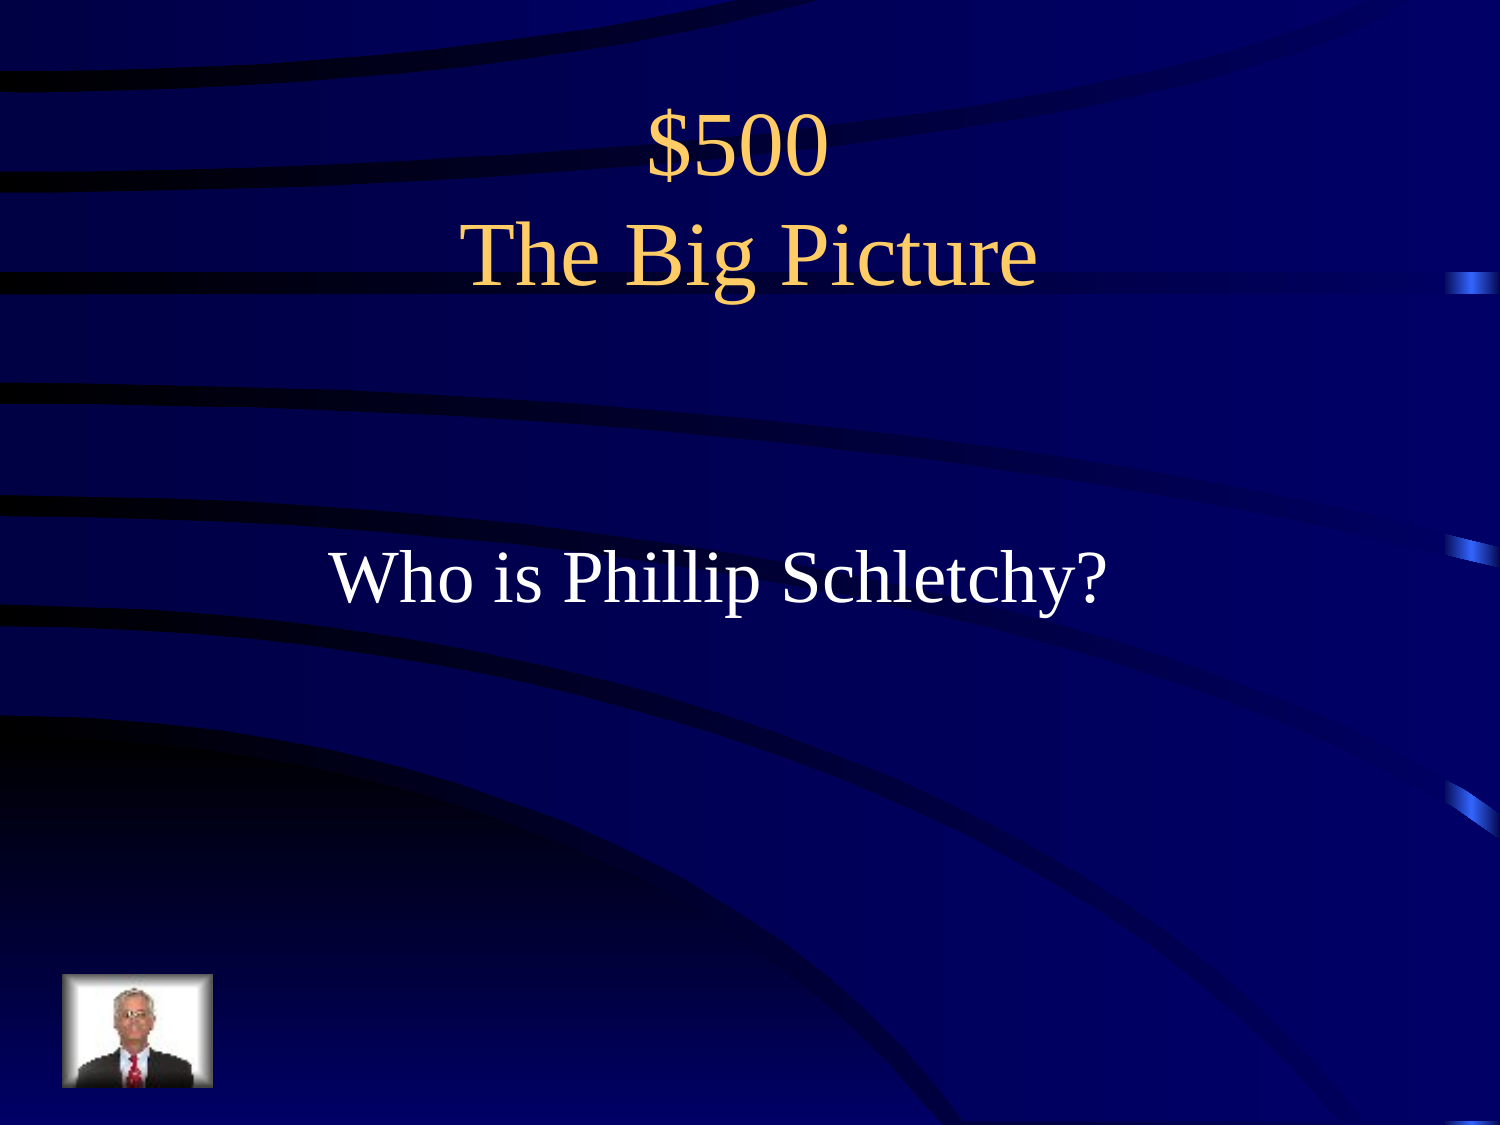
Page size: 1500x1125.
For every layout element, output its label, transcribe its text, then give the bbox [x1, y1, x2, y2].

picture [62, 974, 213, 1088]
title $500 The Big Picture [112, 99, 1388, 288]
text_box Who is Phillip Schletchy? [314, 519, 1125, 625]
